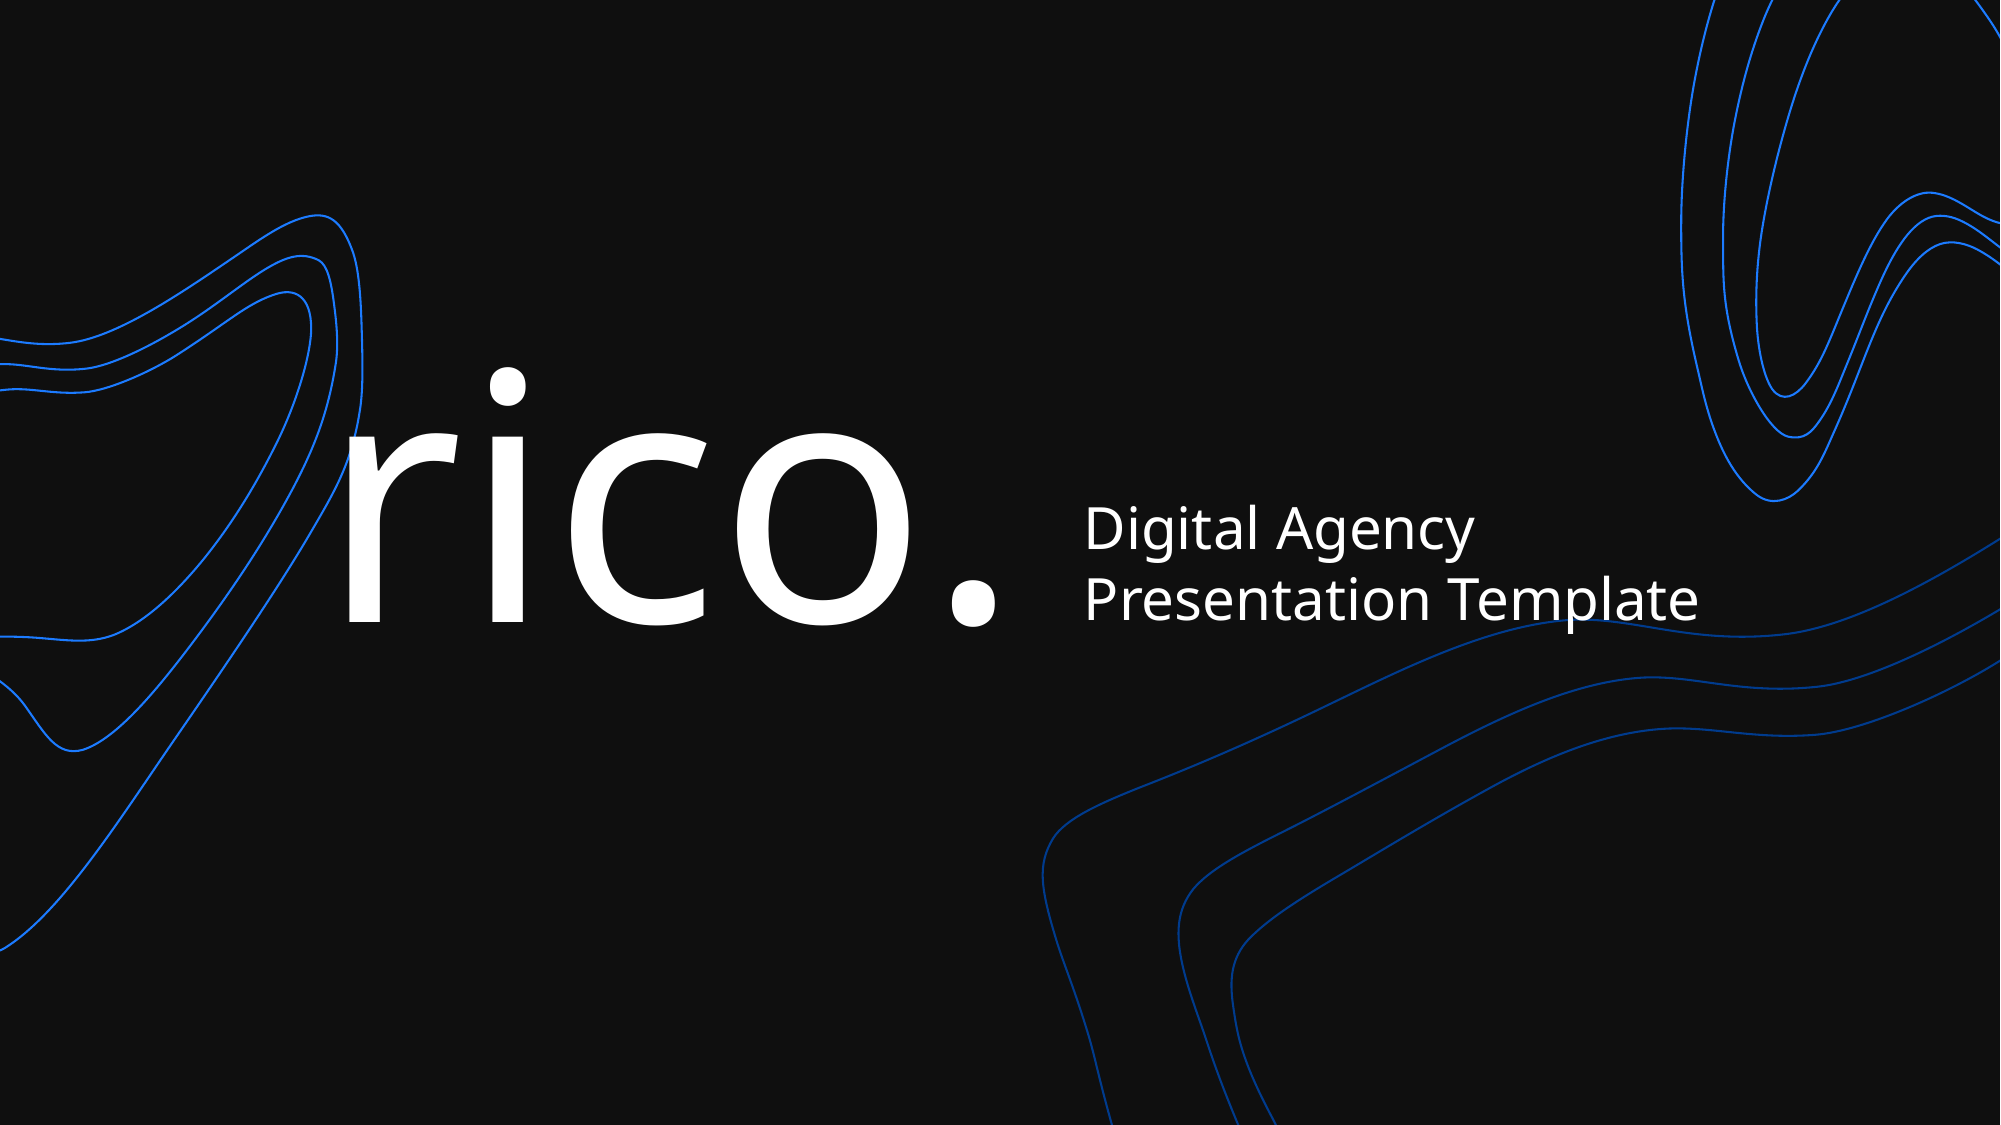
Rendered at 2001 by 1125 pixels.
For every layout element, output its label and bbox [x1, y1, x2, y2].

text_box [1042, 374, 2000, 1125]
picture [1, 0, 1674, 1125]
text_box [1674, 0, 2000, 490]
text_box [0, 215, 363, 953]
